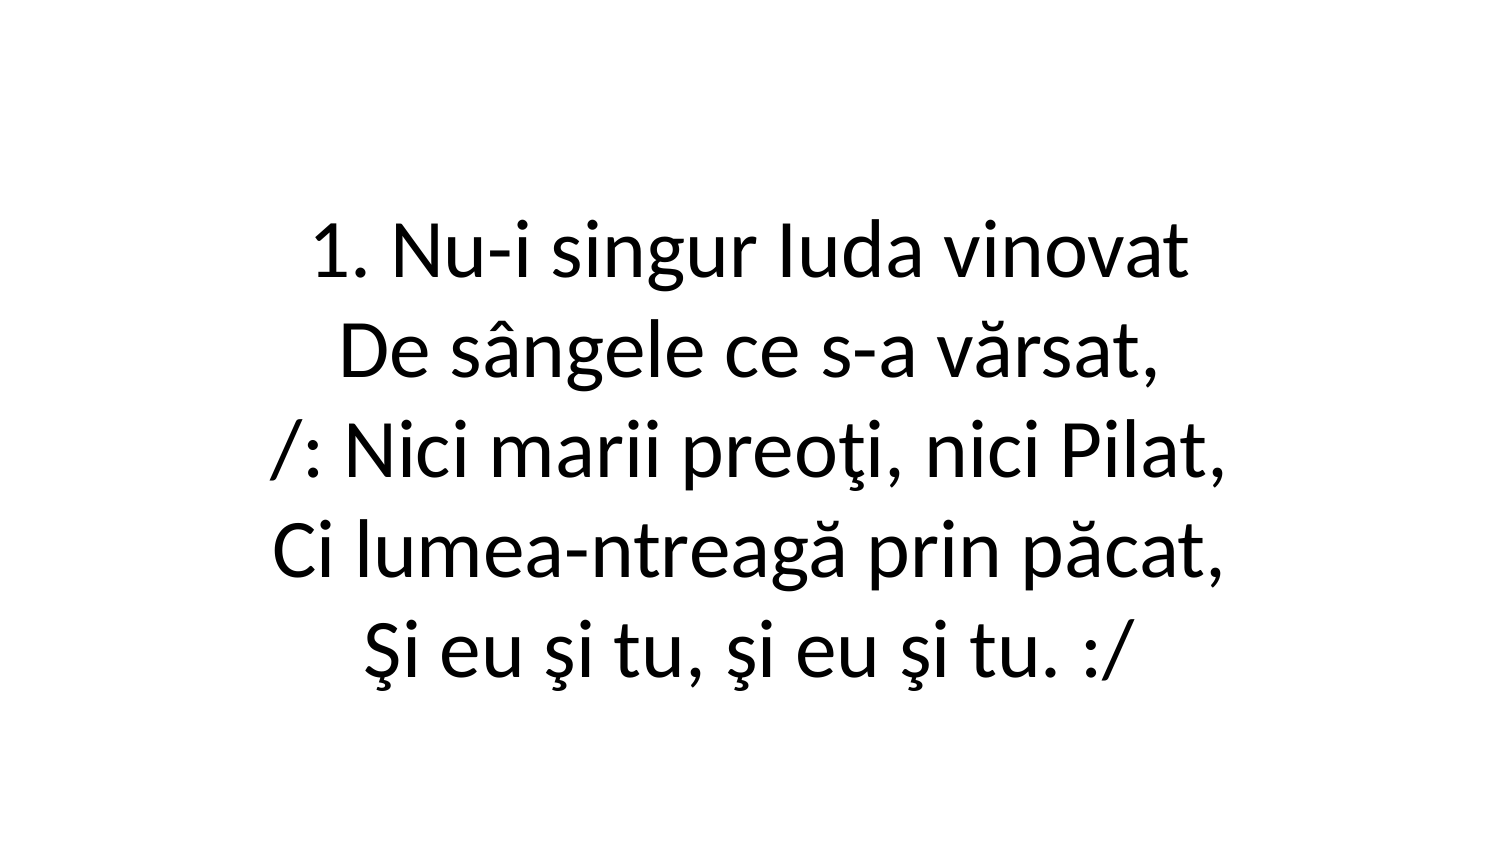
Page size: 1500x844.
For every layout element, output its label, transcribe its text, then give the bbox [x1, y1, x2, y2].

text_box 1. Nu-i singur Iuda vinovat De sângele ce s-a vărsat, /: Nici marii preoţi, nici Pilat, Ci lumea-ntreagă prin păcat, Şi eu şi tu, şi eu şi tu. :/ [255, 142, 1245, 702]
